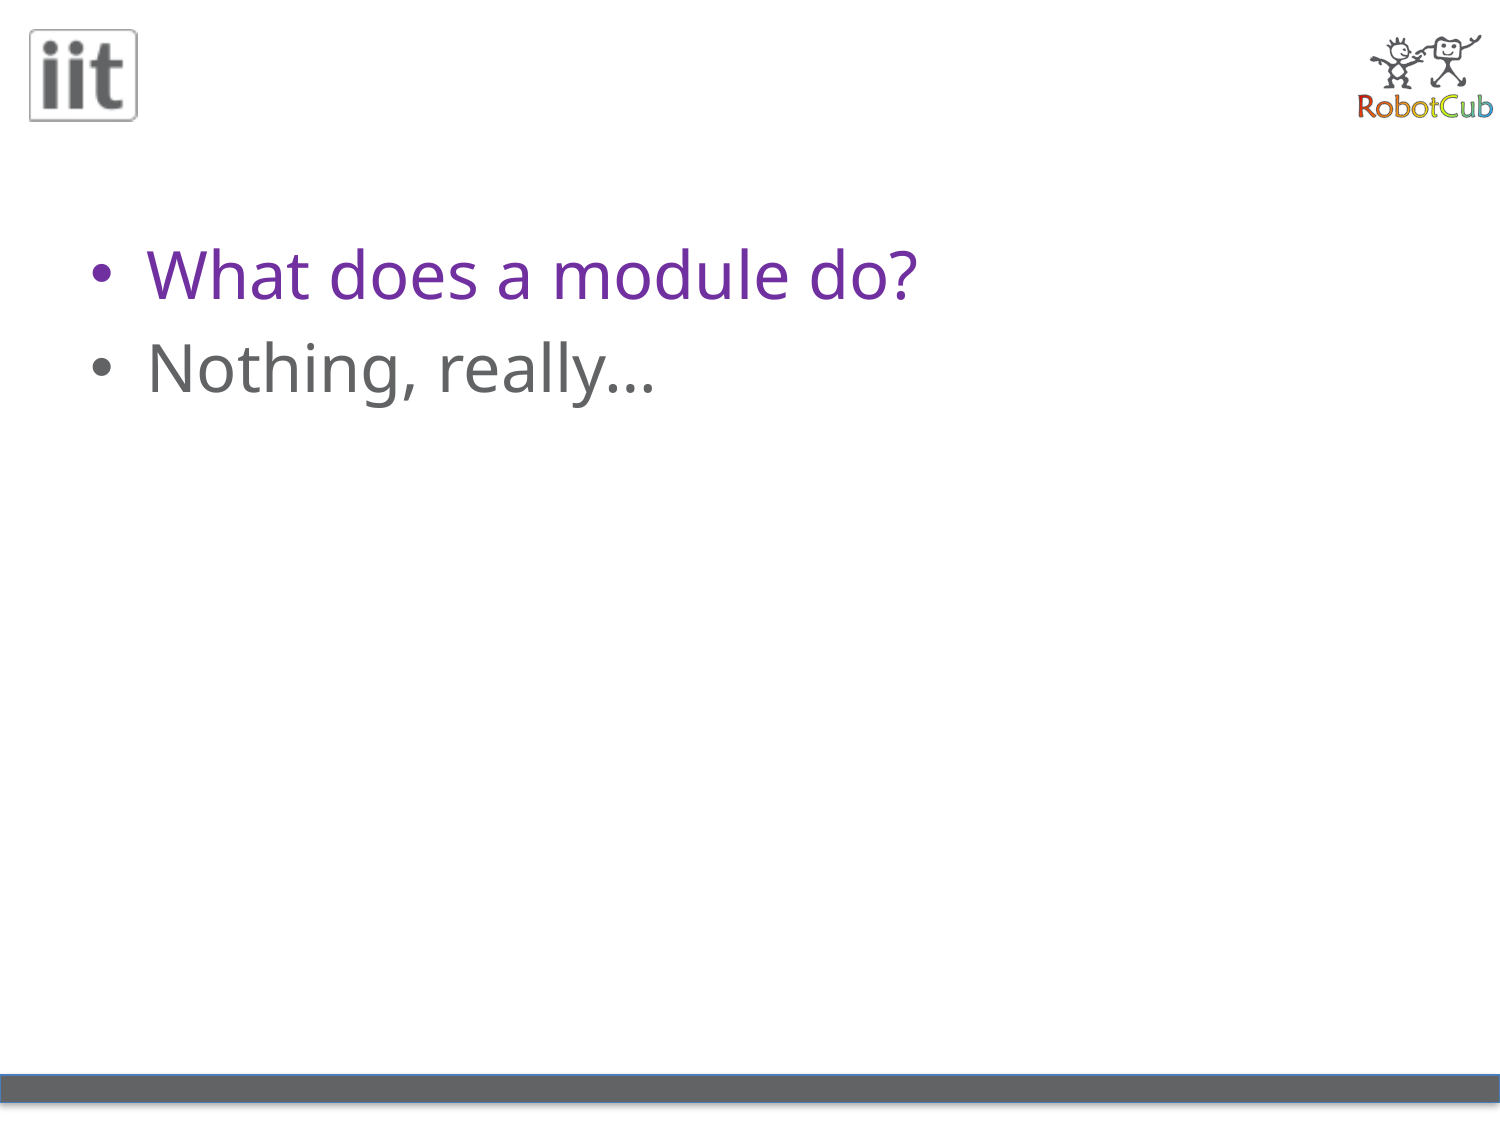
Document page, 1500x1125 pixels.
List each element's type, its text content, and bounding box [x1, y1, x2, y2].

picture [1356, 29, 1494, 122]
picture [29, 29, 138, 122]
list What does a module do? Nothing, really… [75, 224, 1425, 1005]
